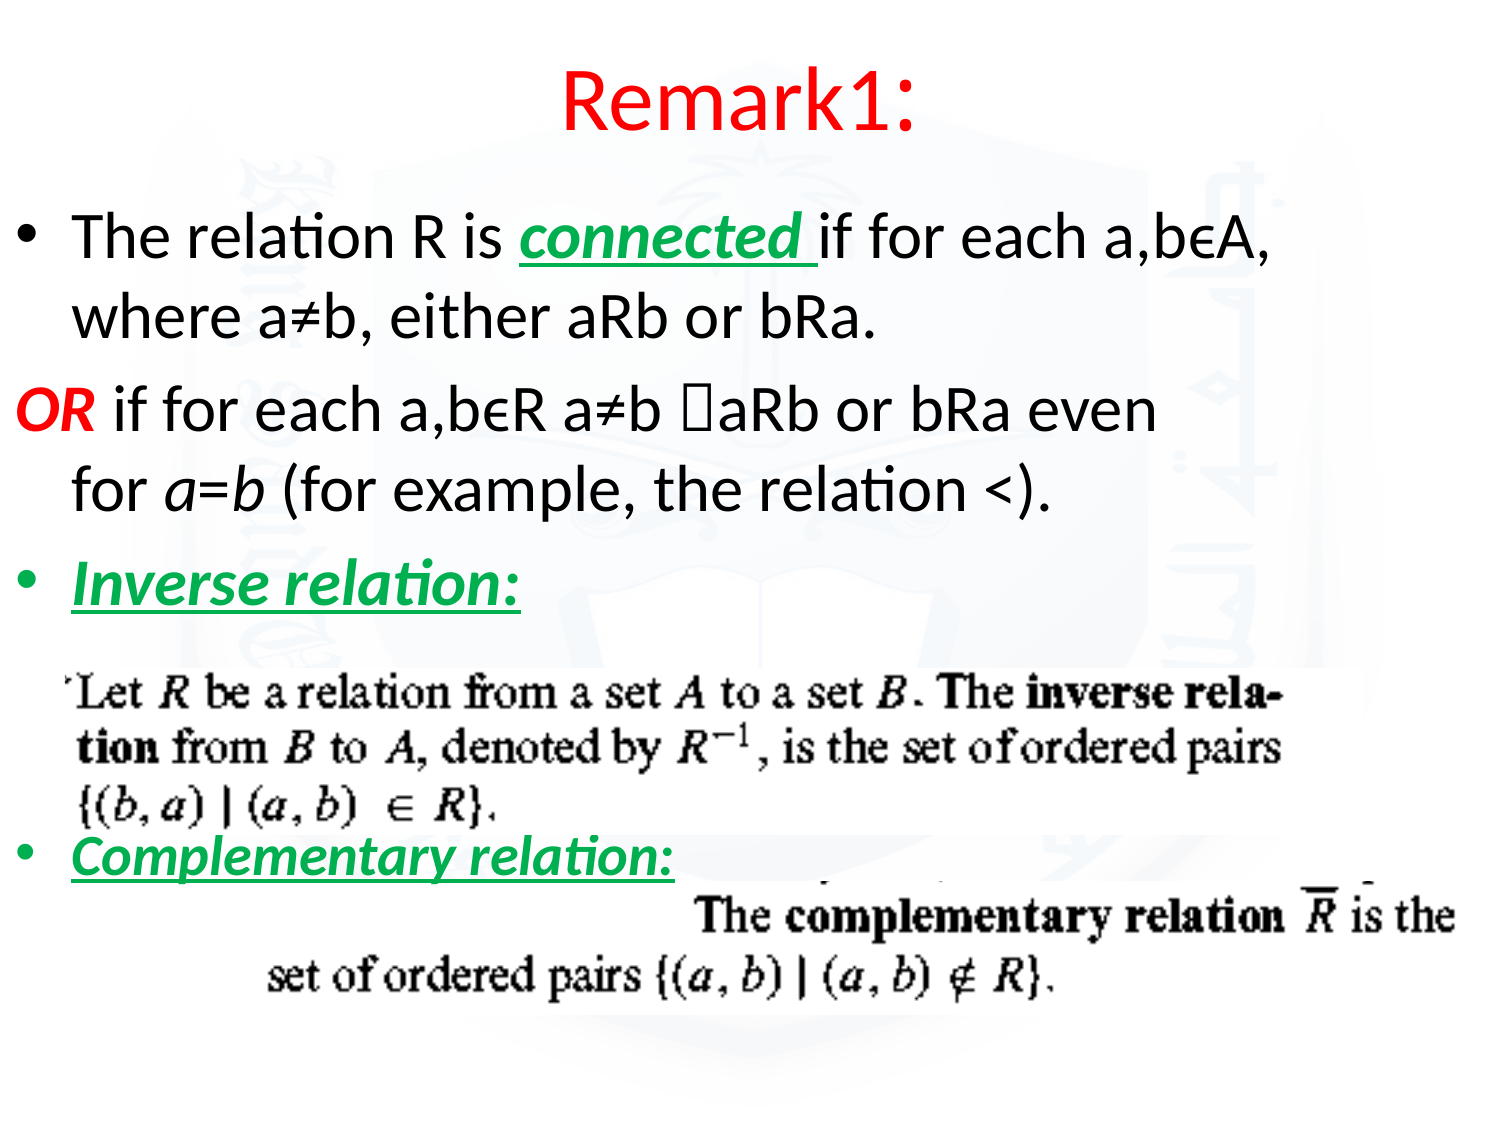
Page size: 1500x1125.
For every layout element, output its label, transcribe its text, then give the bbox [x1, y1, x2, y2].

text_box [64, 668, 1364, 835]
list The relation R is connected if for each a,bϵA, where a≠b, either aRb or bRa. OR if for each a,bϵR a≠b aRb or bRa even for a=b (for example, the relation <). Inverse relation: Complementary relation: [0, 184, 1350, 1094]
title :Remark1 [64, 0, 1415, 188]
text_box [253, 881, 1500, 1015]
